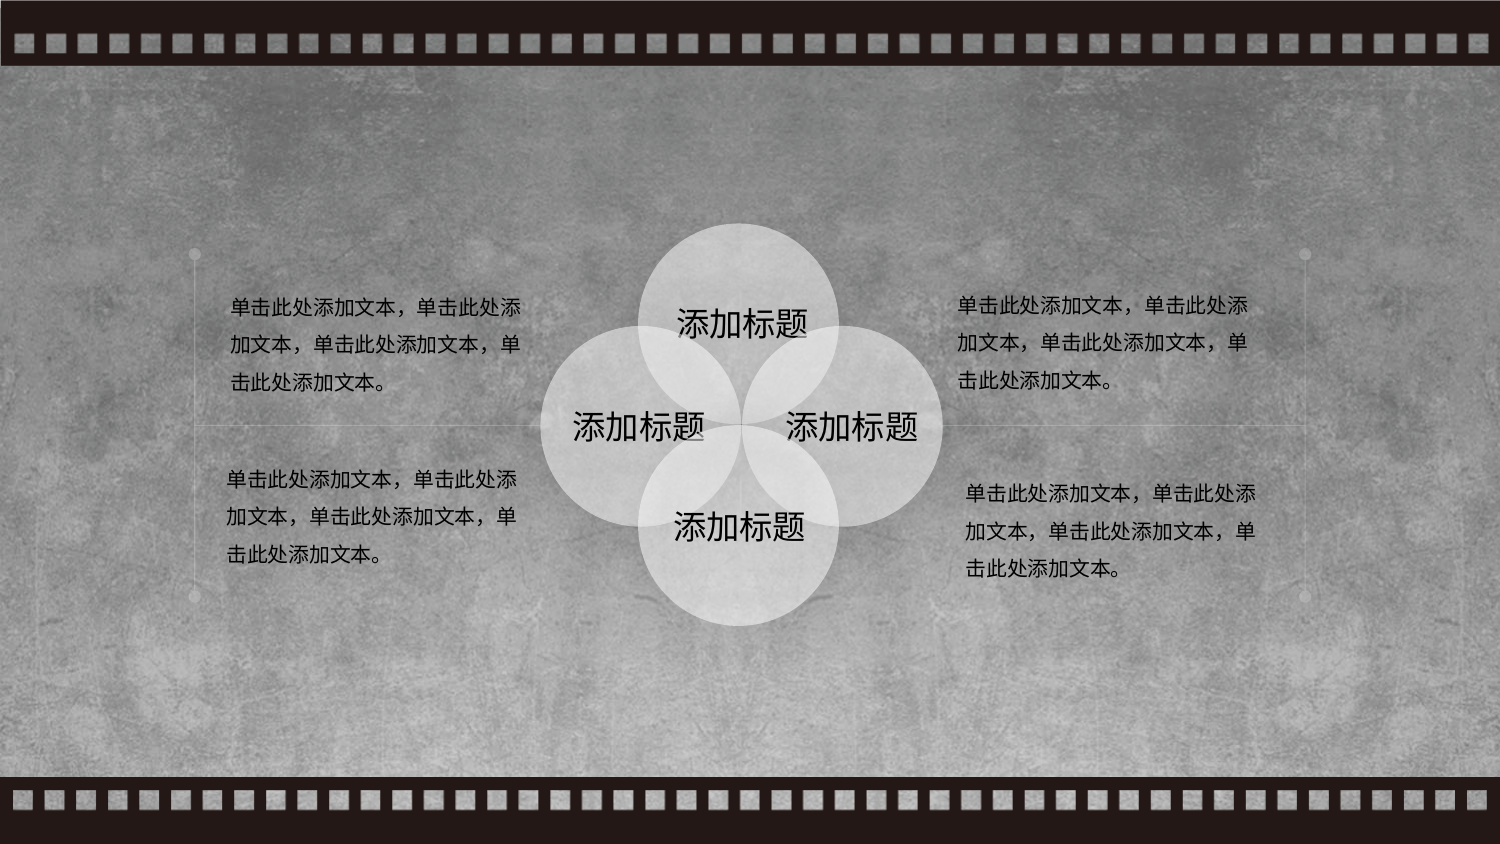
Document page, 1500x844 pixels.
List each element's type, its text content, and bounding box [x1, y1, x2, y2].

text_box 单击此处添加文本，单击此处添加文本，单击此处添加文本，单击此处添加文本。 [211, 446, 549, 574]
text_box 单击此处添加文本，单击此处添加文本，单击此处添加文本，单击此处添加文本。 [950, 461, 1289, 589]
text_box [638, 425, 839, 626]
picture [0, 1, 1500, 844]
text_box 单击此处添加文本，单击此处添加文本，单击此处添加文本，单击此处添加文本。 [942, 272, 1281, 400]
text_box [741, 325, 943, 527]
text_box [540, 325, 741, 527]
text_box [638, 223, 839, 325]
text_box 单击此处添加文本，单击此处添加文本，单击此处添加文本，单击此处添加文本。 [215, 274, 553, 402]
